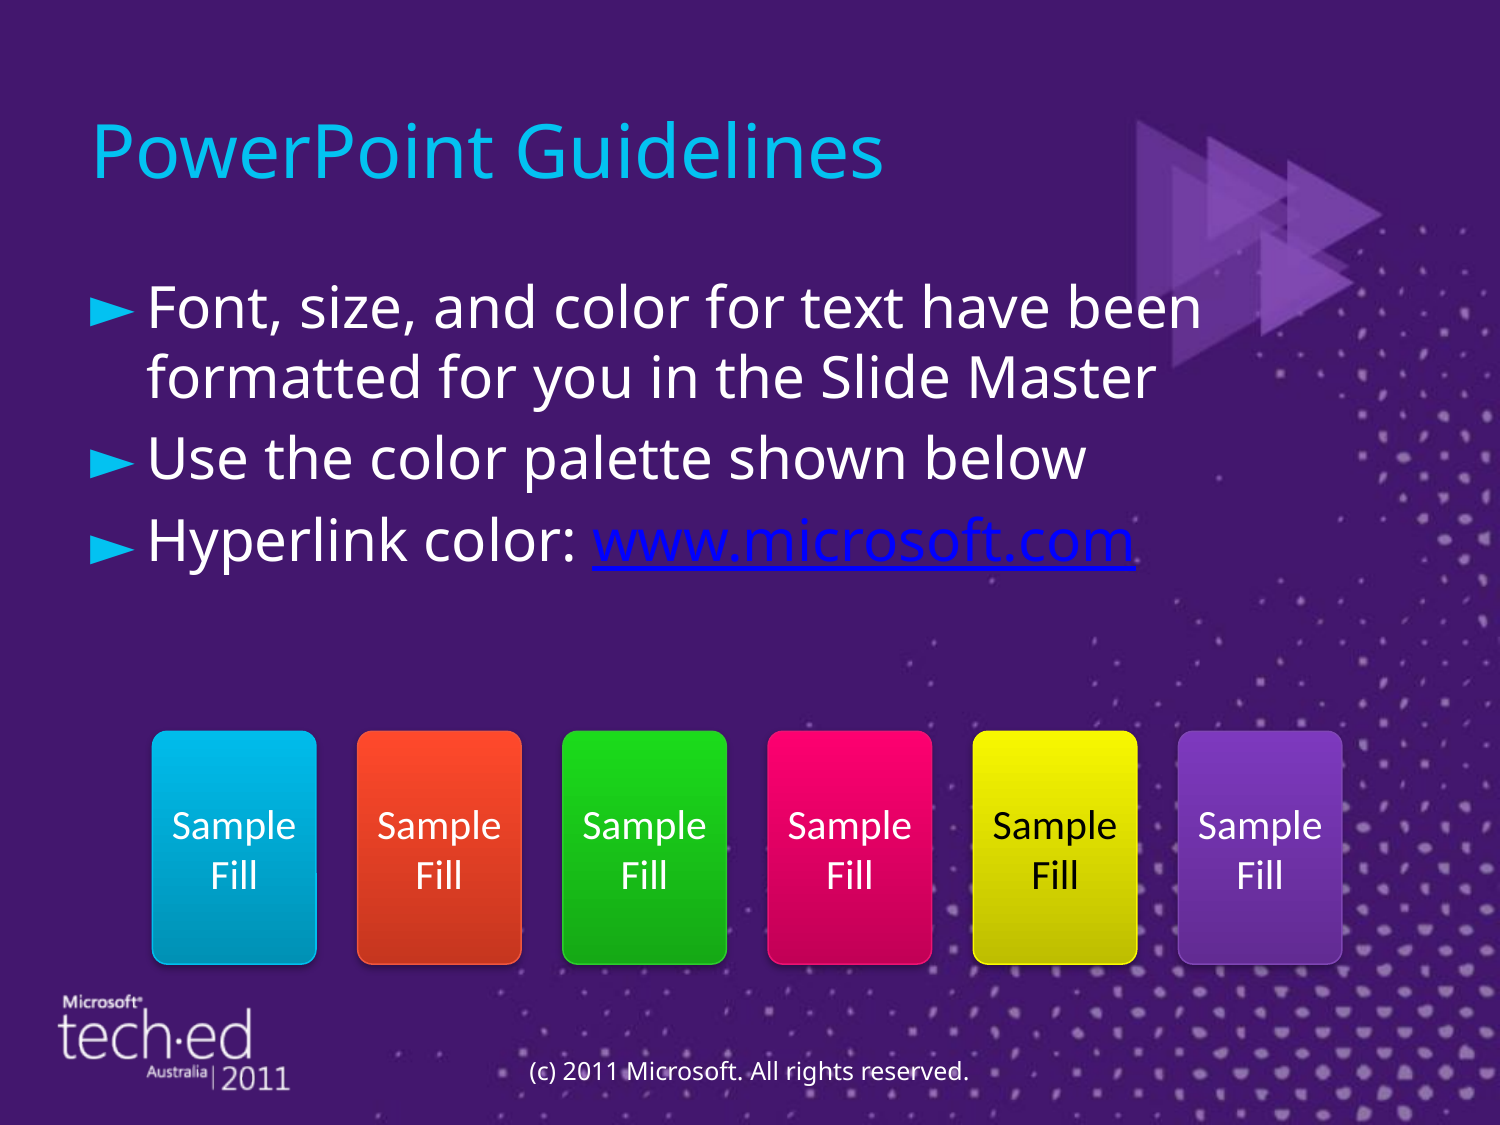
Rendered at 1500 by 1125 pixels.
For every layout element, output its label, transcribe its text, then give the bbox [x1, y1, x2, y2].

title PowerPoint Guidelines [75, 54, 1425, 243]
footer (c) 2011 Microsoft. All rights reserved. [512, 1042, 988, 1103]
text_box Sample Fill [356, 730, 522, 965]
text_box Sample Fill [562, 730, 728, 965]
text_box Sample Fill [767, 730, 933, 965]
text_box Sample Fill [151, 730, 317, 965]
text_box Sample Fill [972, 730, 1138, 965]
list Font, size, and color for text have been formatted for you in the Slide Master Use the color palette shown below Hyperlink color: www.microsoft.com [75, 262, 1425, 1005]
picture [0, 0, 1500, 1125]
text_box Sample Fill [1177, 730, 1343, 965]
